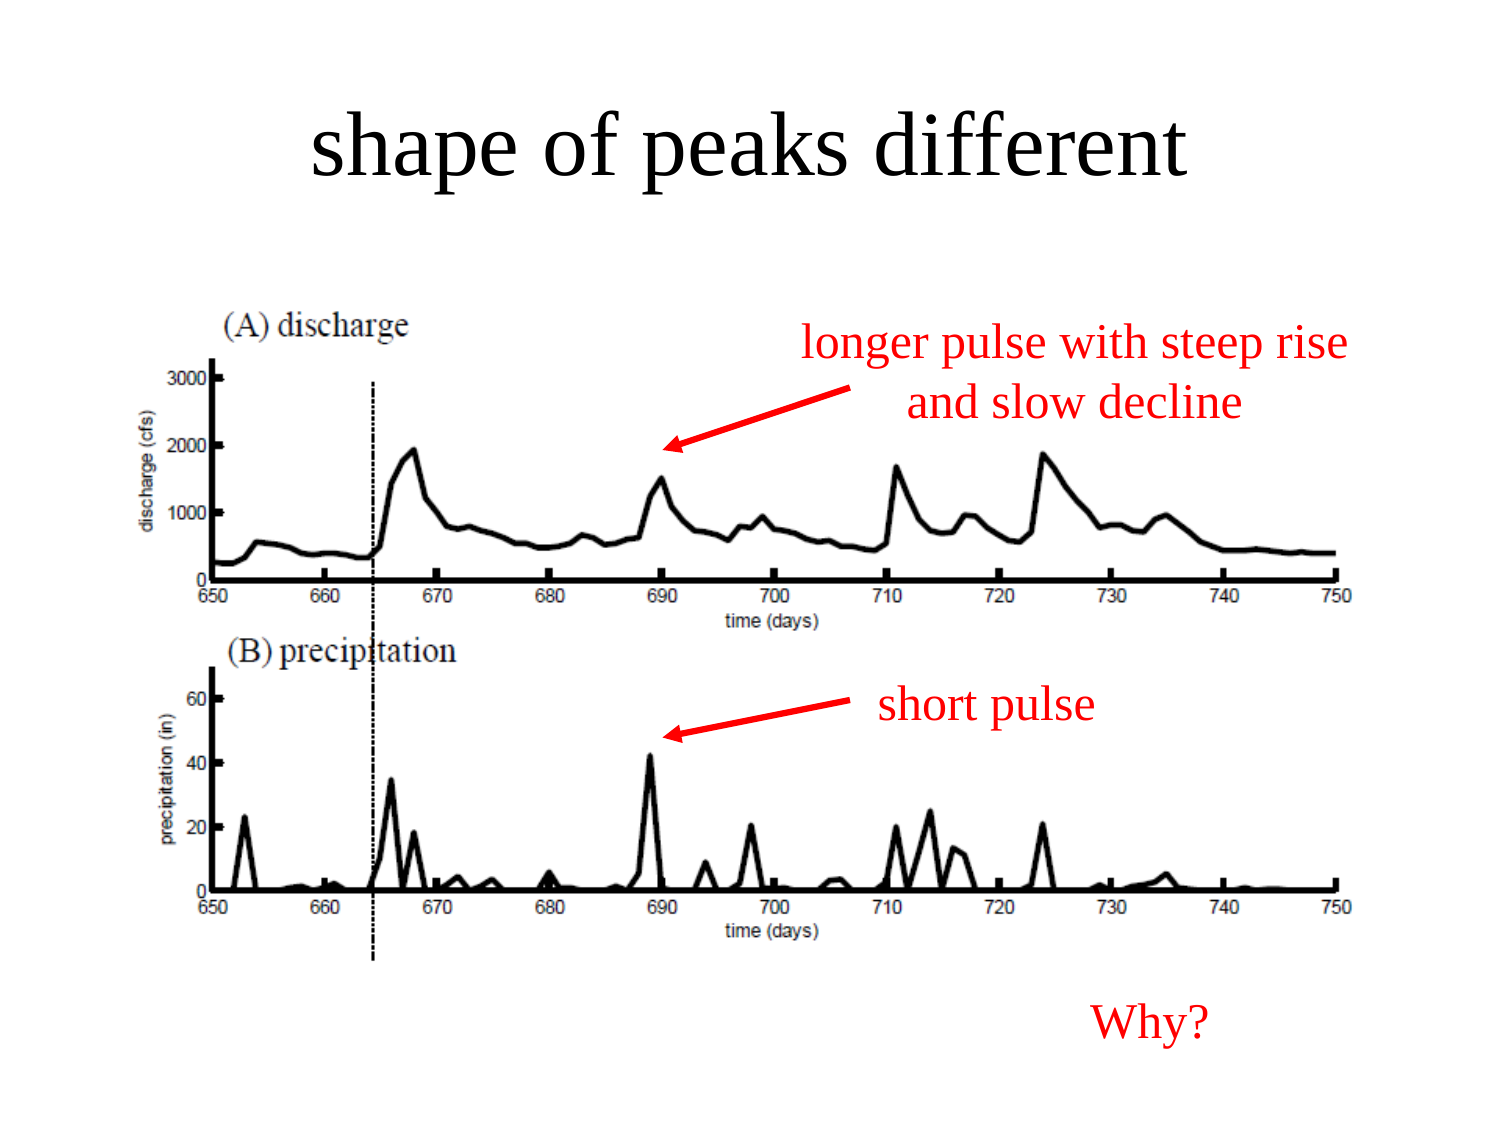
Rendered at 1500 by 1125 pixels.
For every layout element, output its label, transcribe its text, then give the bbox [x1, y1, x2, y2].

title shape of peaks different [75, 45, 1425, 233]
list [130, 295, 1369, 972]
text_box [662, 387, 851, 451]
text_box Why? [849, 949, 1450, 1088]
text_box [662, 699, 851, 738]
